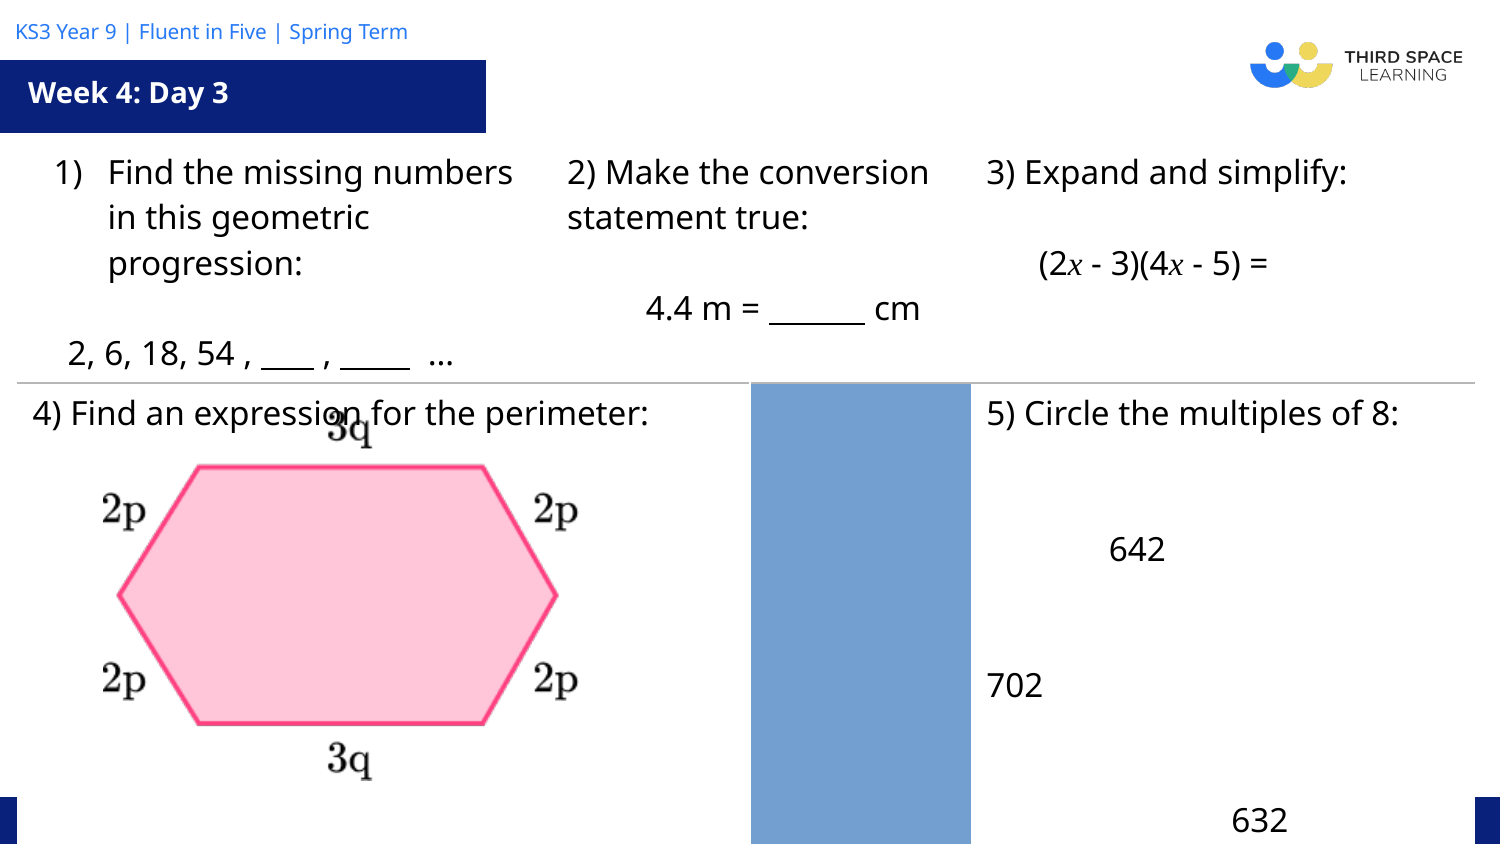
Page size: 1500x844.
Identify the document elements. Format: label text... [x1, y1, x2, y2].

picture [1250, 33, 1465, 99]
table_cell 5) Circle the multiples of 8: 642 702 632 [972, 384, 1474, 844]
table_header 2) Make the conversion statement true: 4.4 m = cm [553, 142, 971, 382]
text_box Week 4: Day 3 [13, 59, 383, 125]
table_header Find the missing numbers in this geometric progression: 2, 6, 18, 54 , , … [19, 142, 551, 382]
table_header 3) Expand and simplify: (2x - 3)(4x - 5) = [972, 142, 1474, 382]
picture [103, 411, 580, 781]
table_cell 4) Find an expression for the perimeter: [19, 384, 749, 844]
